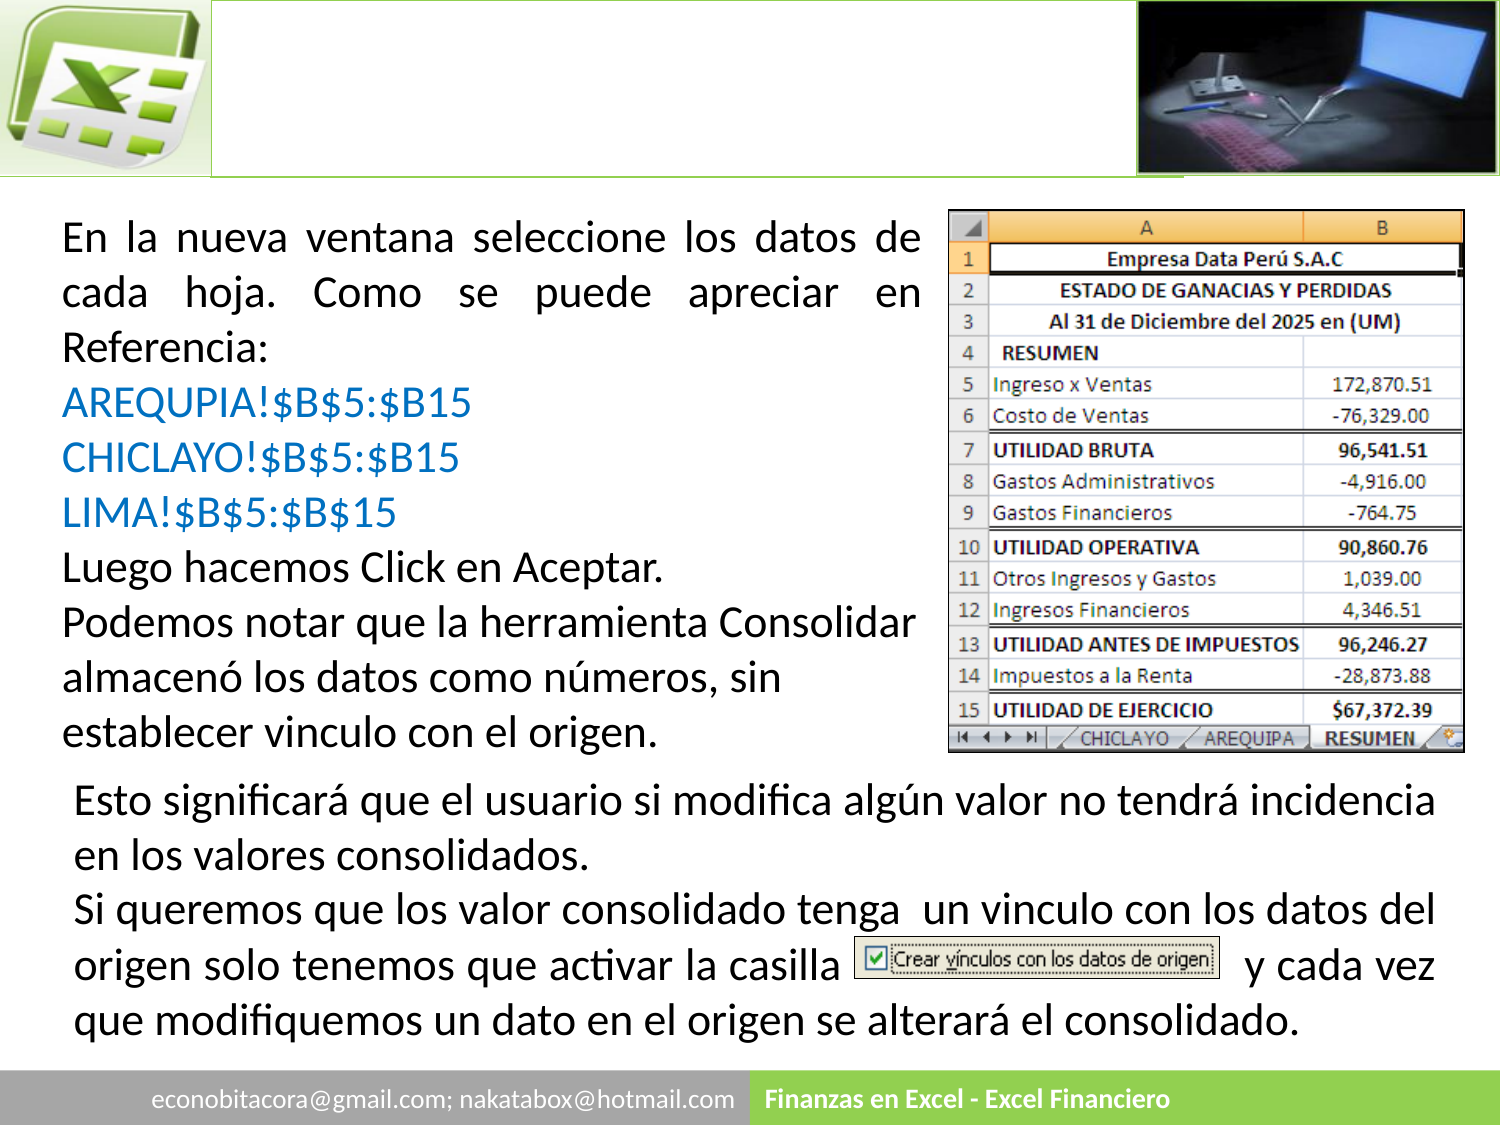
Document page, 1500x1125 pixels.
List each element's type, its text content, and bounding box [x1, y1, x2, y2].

text_box [212, 0, 1134, 178]
picture [948, 210, 1464, 752]
text_box econobitacora@gmail.com; nakatabox@hotmail.com [0, 1070, 749, 1125]
picture [1136, 0, 1500, 177]
picture [0, 0, 212, 177]
picture [855, 937, 1219, 978]
text_box Esto significará que el usuario si modifica algún valor no tendrá incidencia en los valores consolidados. Si queremos que los valor consolidado tenga un vinculo con los datos del origen solo tenemos que activar la casilla y cada vez que modifiquemos un dato en el origen se alterará el consolidado. [58, 761, 1453, 1055]
text_box Finanzas en Excel - Excel Financiero [749, 1070, 1500, 1125]
text_box En la nueva ventana seleccione los datos de cada hoja. Como se puede apreciar en Referencia: AREQUPIA!$B$5:$B15 CHICLAYO!$B$5:$B15 LIMA!$B$5:$B$15 Luego hacemos Click en Aceptar. Podemos notar que la herramienta Consolidar almacenó los datos como números, sin establecer vinculo con el origen. [46, 199, 938, 762]
